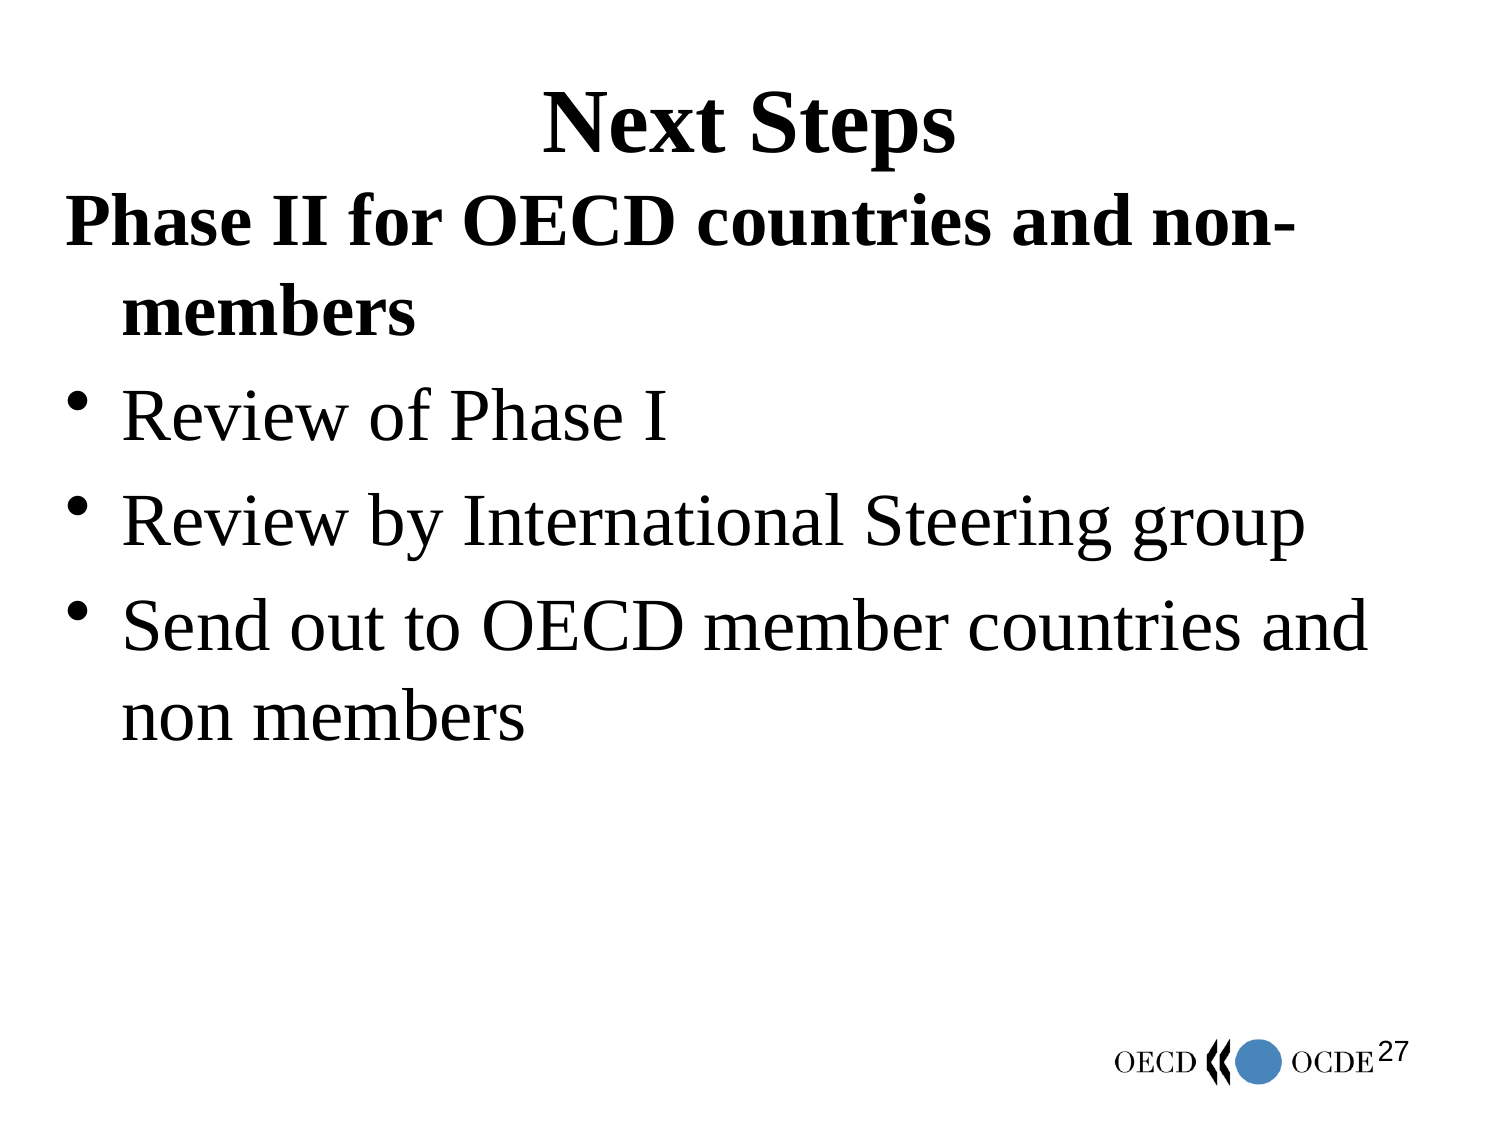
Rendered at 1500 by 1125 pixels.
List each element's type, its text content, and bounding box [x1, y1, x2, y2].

title Next Steps [74, 44, 1426, 162]
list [1112, 1037, 1376, 1087]
slide_number 27 [1074, 1051, 1426, 1103]
list Phase II for OECD countries and non-members Review of Phase I Review by International Steering group Send out to OECD member countries and non members [49, 162, 1500, 1051]
